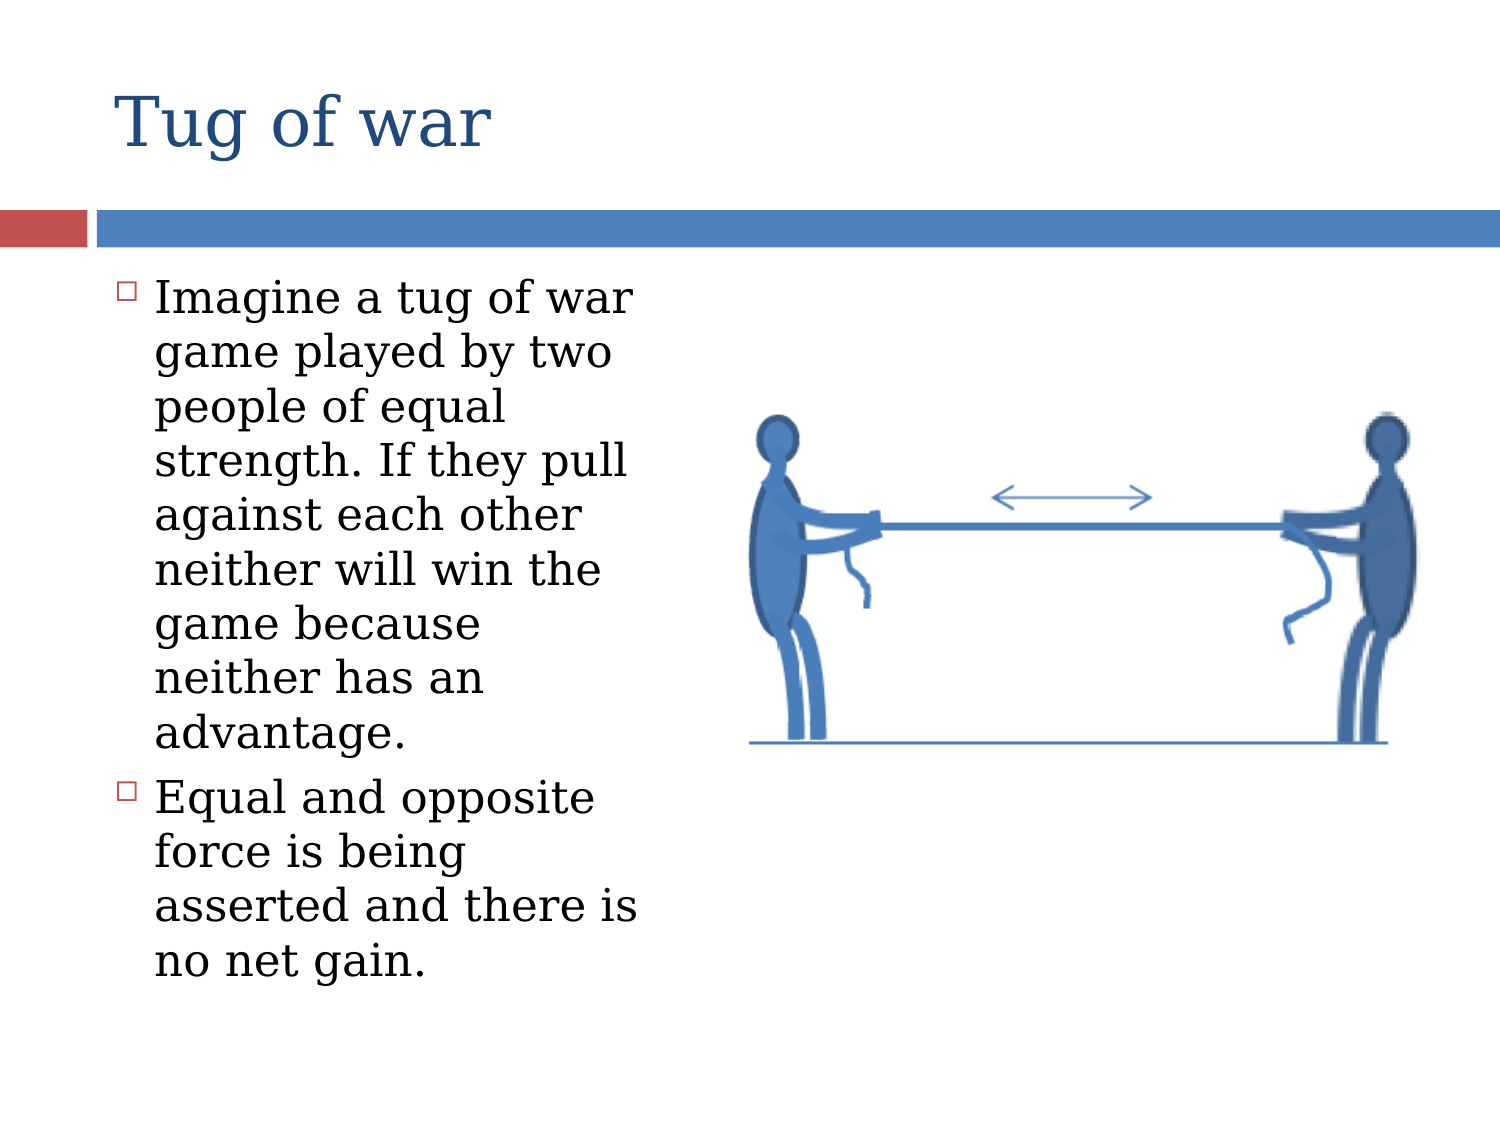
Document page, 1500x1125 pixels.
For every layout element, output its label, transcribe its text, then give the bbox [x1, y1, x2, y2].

picture [693, 376, 1465, 788]
title Tug of war [99, 37, 1438, 200]
list Imagine a tug of war game played by two people of equal strength. If they pull against each other neither will win the game because neither has an advantage. Equal and opposite force is being asserted and there is no net gain. [99, 260, 665, 1011]
